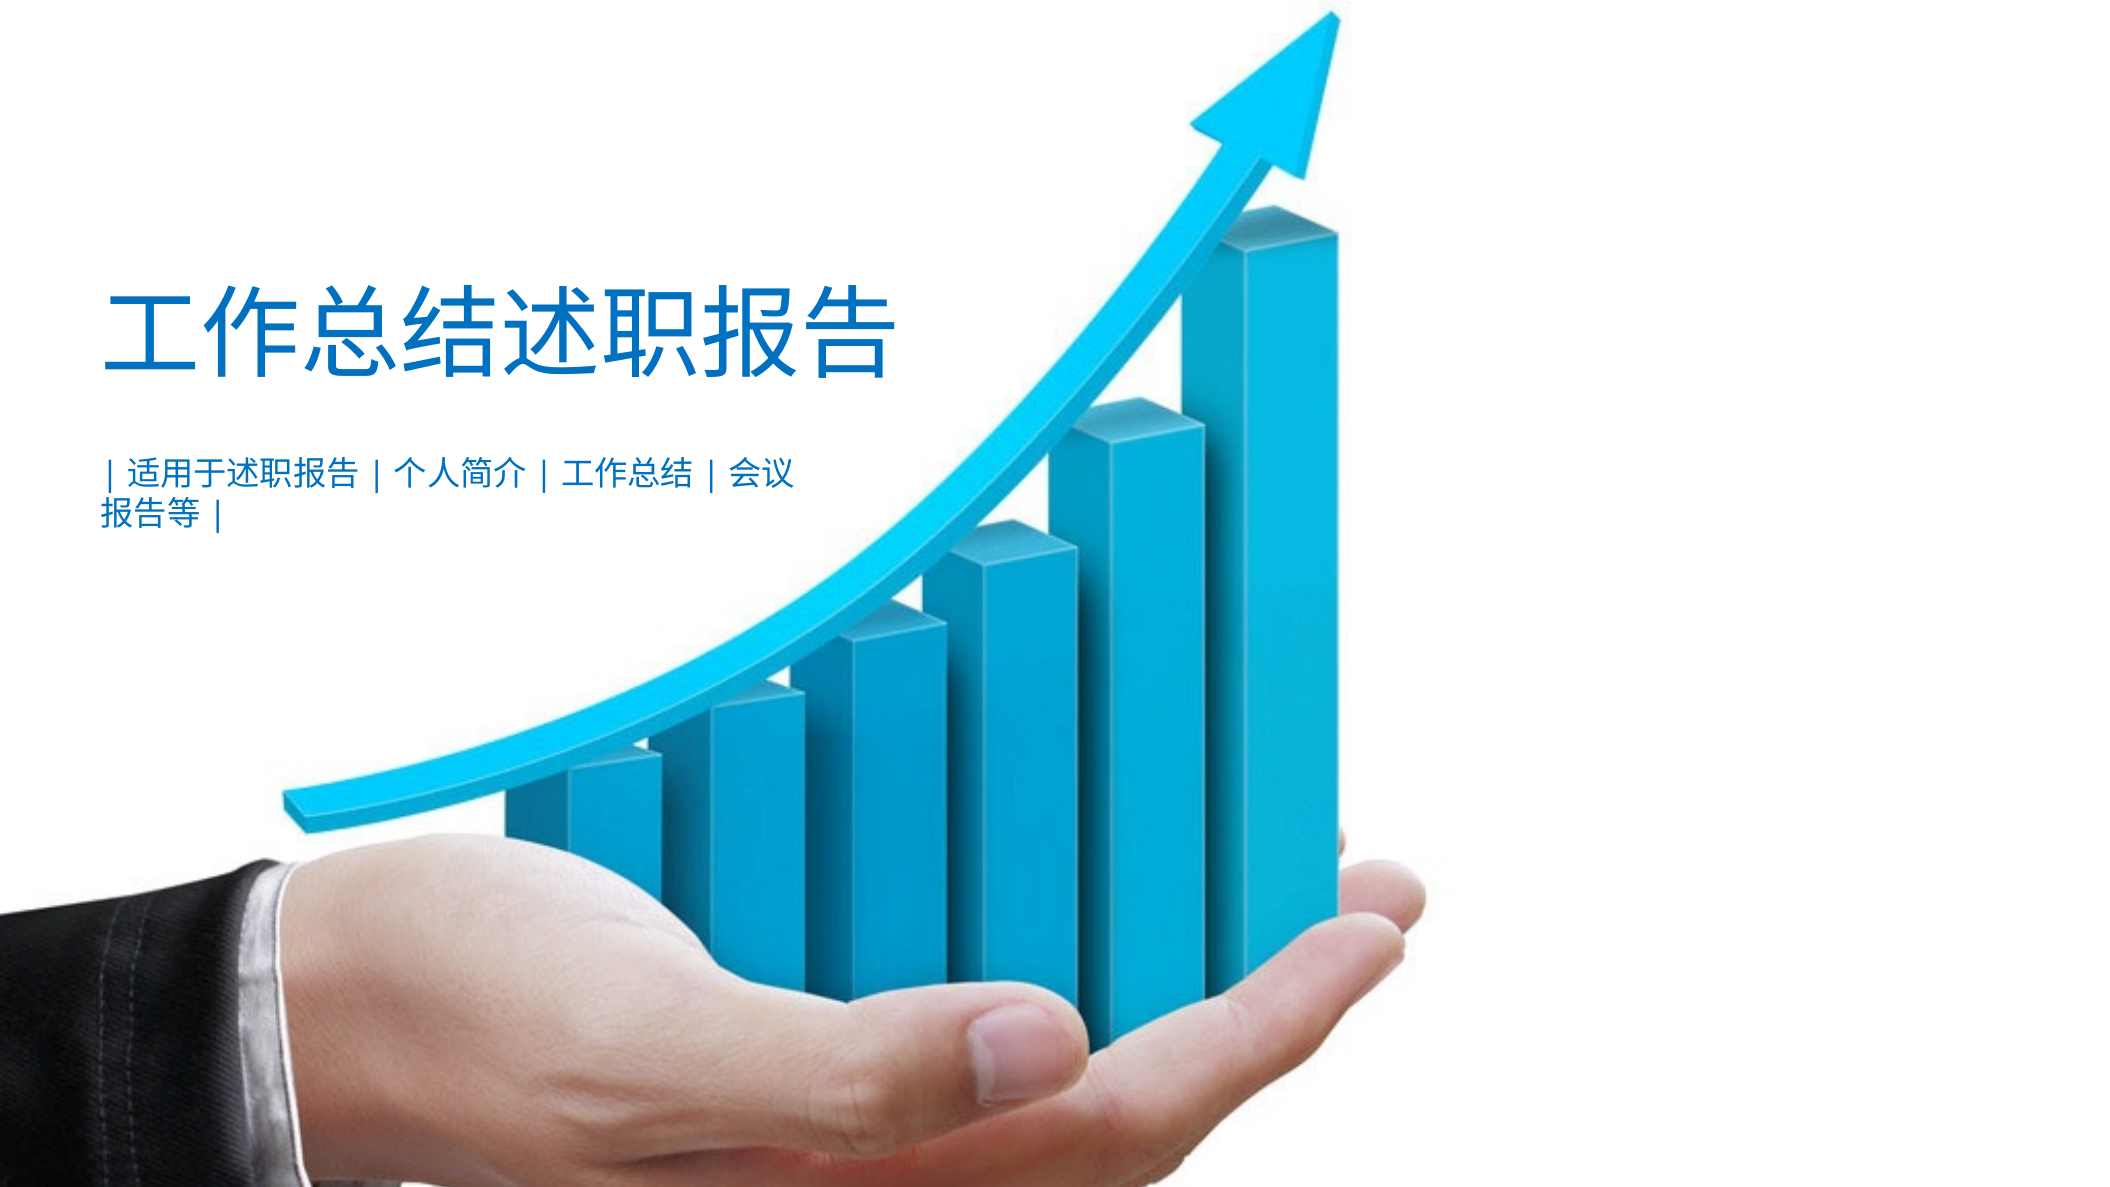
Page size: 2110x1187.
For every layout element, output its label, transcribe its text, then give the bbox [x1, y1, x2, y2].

text_box 工作总结述职报告 [86, 262, 961, 398]
text_box |适用于述职报告|个人简介|工作总结|会议报告等| [86, 444, 836, 540]
text_box [0, 0, 2110, 1187]
